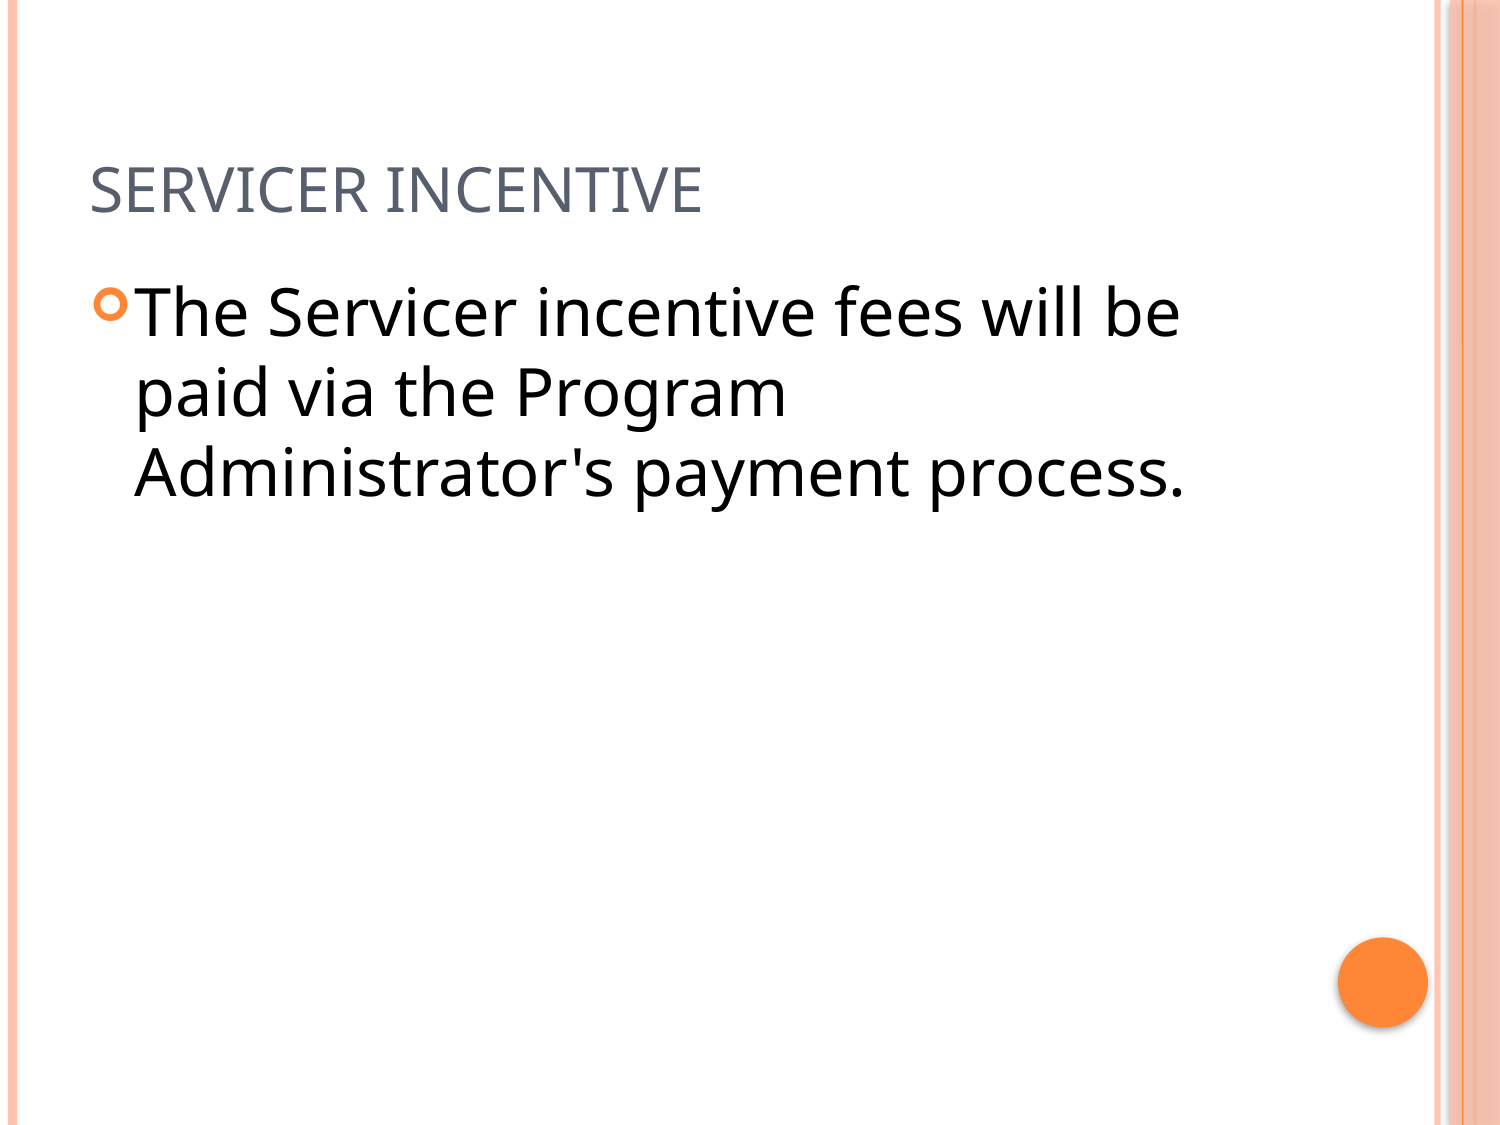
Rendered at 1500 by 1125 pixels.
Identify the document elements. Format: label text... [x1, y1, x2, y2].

list The Servicer incentive fees will be paid via the Program Administrator's payment process. [75, 262, 1300, 1062]
title Servicer Incentive [75, 45, 1300, 233]
